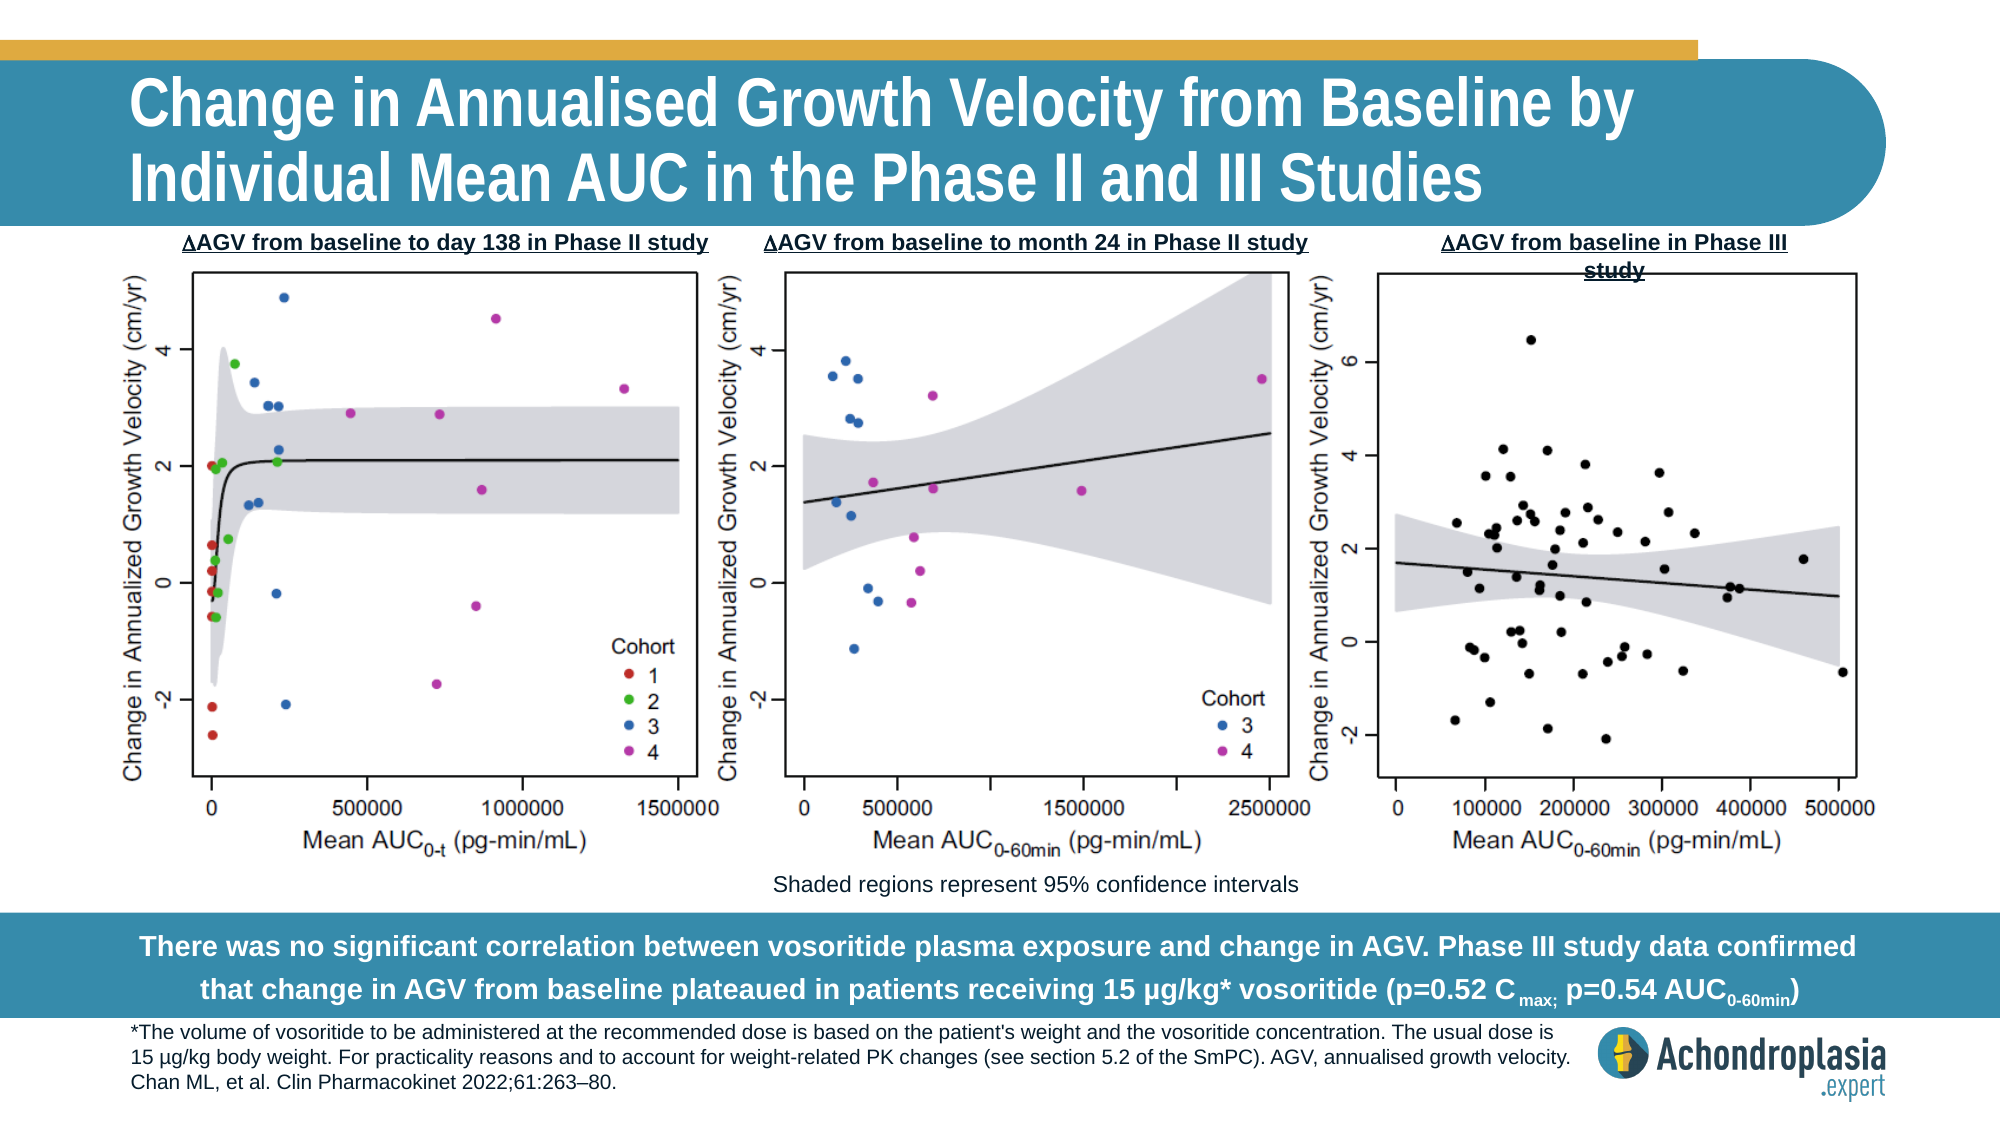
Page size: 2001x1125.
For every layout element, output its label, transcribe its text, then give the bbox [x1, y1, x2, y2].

text_box Shaded regions represent 95% confidence intervals [756, 872, 1316, 905]
title Change in Annualised Growth Velocity from Baseline by Individual Mean AUC in the Phase II and III Studies [114, 59, 1886, 225]
list There was no significant correlation between vosoritide plasma exposure and change in AGV. Phase III study data confirmed that change in AGV from baseline plateaued in patients receiving 15 µg/kg* vosoritide (p=0.52 Cmax; p=0.54 AUC​0-60min) [0, 912, 2000, 1018]
text_box DAGV from baseline to day 138 in Phase II study [157, 220, 734, 262]
picture [1598, 1027, 1886, 1102]
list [113, 262, 1886, 872]
footer *The volume of vosoritide to be administered at the recommended dose is based on the patient's weight and the vosoritide concentration. The usual dose is 15 µg/kg body weight. For practicality reasons and to account for weight-related PK changes (see section 5.2 of the SmPC). AGV, annualised growth velocity. Chan ML, et al. Clin Pharmacokinet 2022;61:263–80. [115, 1018, 1598, 1102]
text_box DAGV from baseline in Phase III study [1392, 220, 1837, 262]
text_box DAGV from baseline to month 24 in Phase II study [747, 220, 1325, 262]
